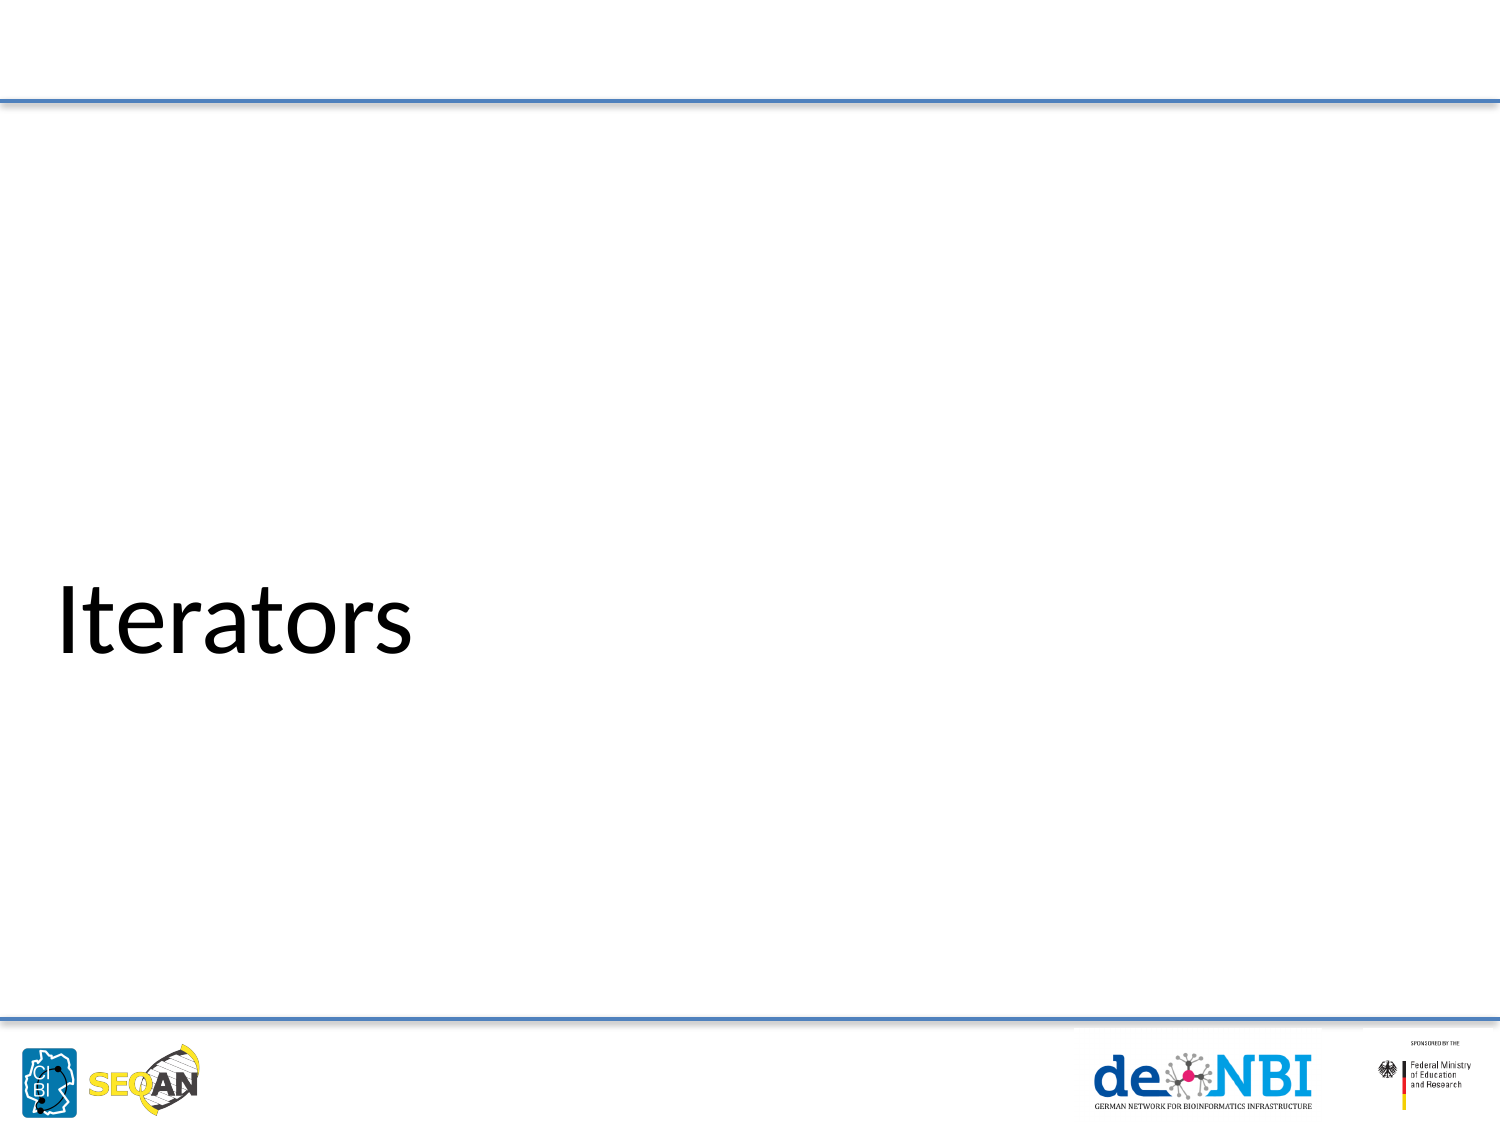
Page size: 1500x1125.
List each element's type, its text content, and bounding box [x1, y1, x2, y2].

picture [31, 1060, 40, 1071]
picture [33, 1108, 44, 1113]
picture [1074, 1028, 1322, 1122]
picture [40, 1051, 48, 1059]
picture [75, 1042, 202, 1121]
text_box Iterators [40, 500, 1316, 724]
